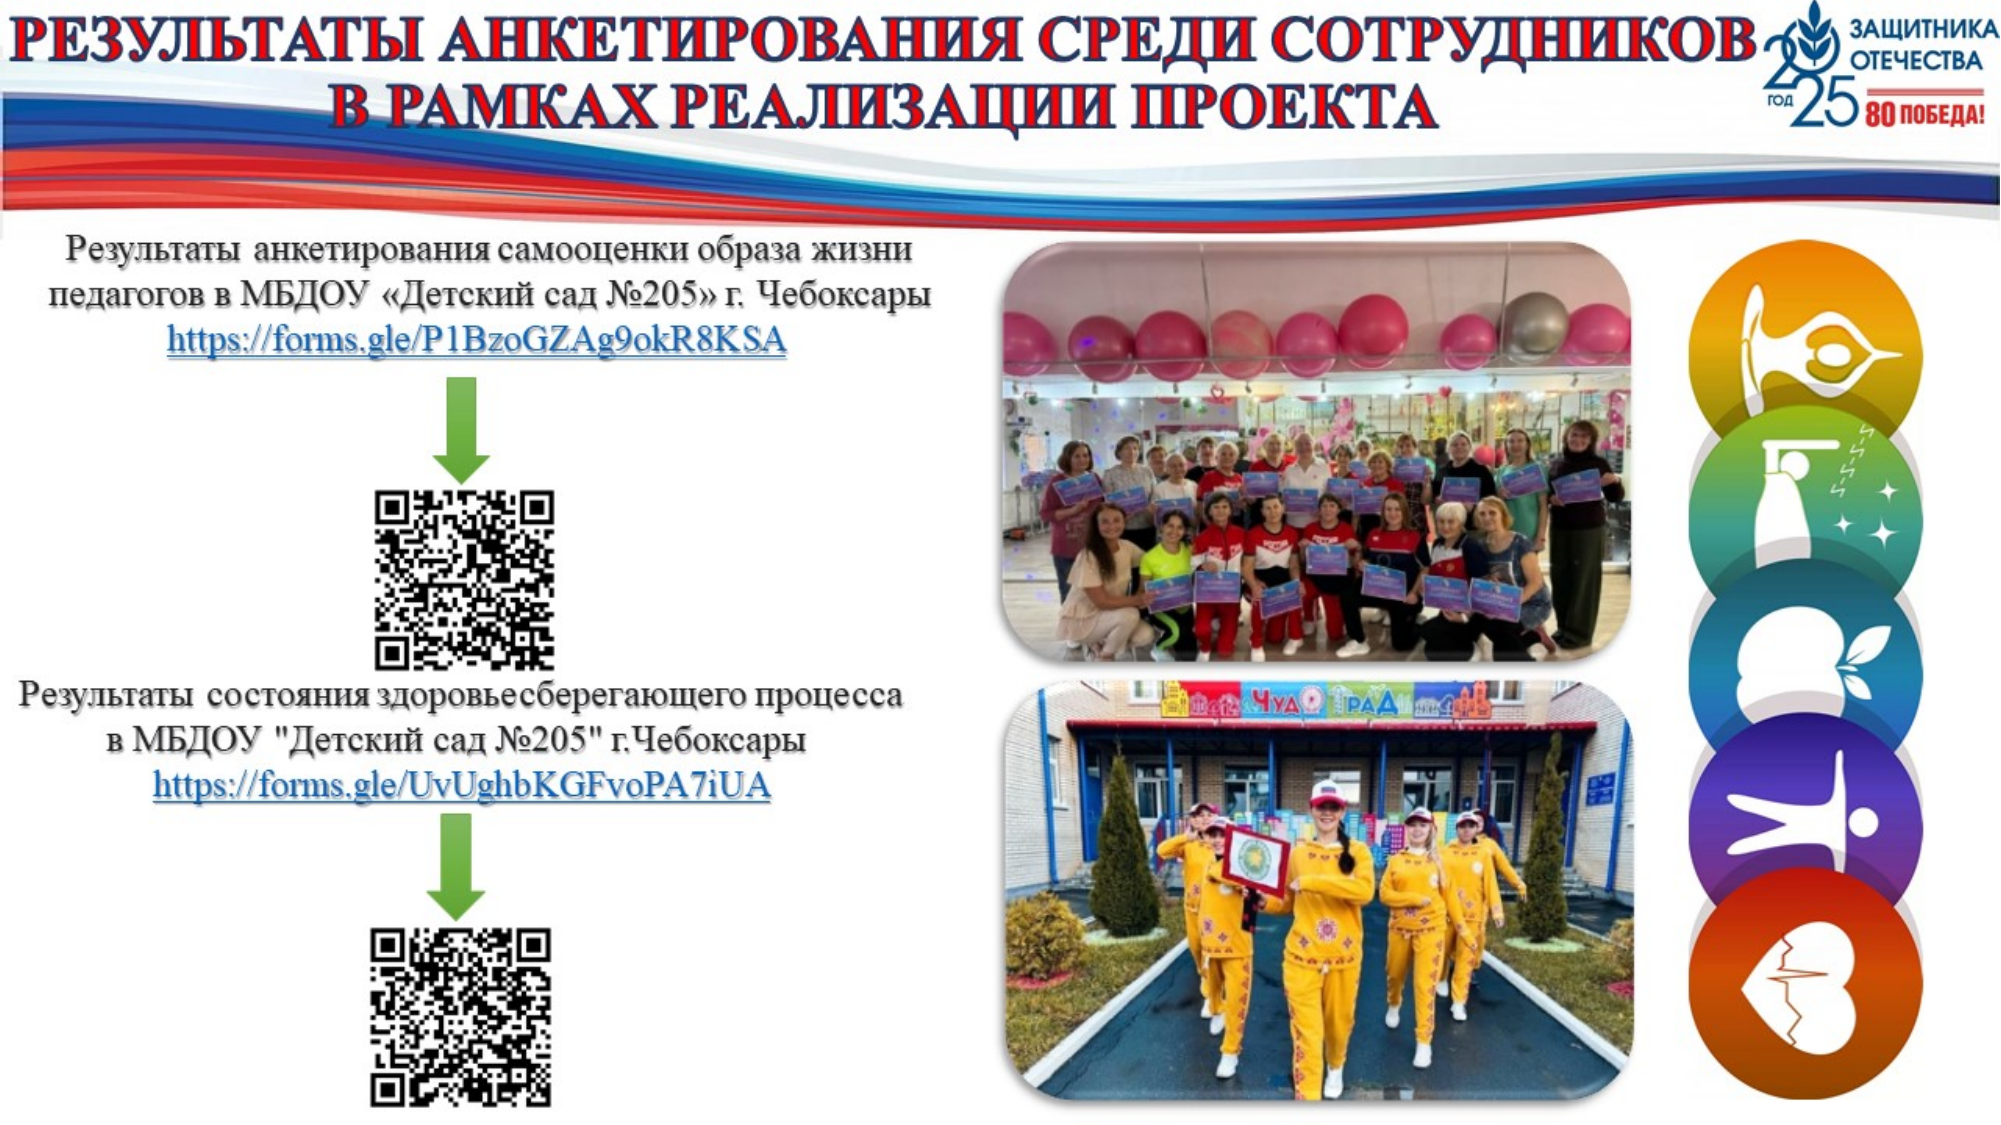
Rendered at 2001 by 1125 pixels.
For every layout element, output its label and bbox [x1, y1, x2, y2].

list [0, 0, 2000, 1125]
